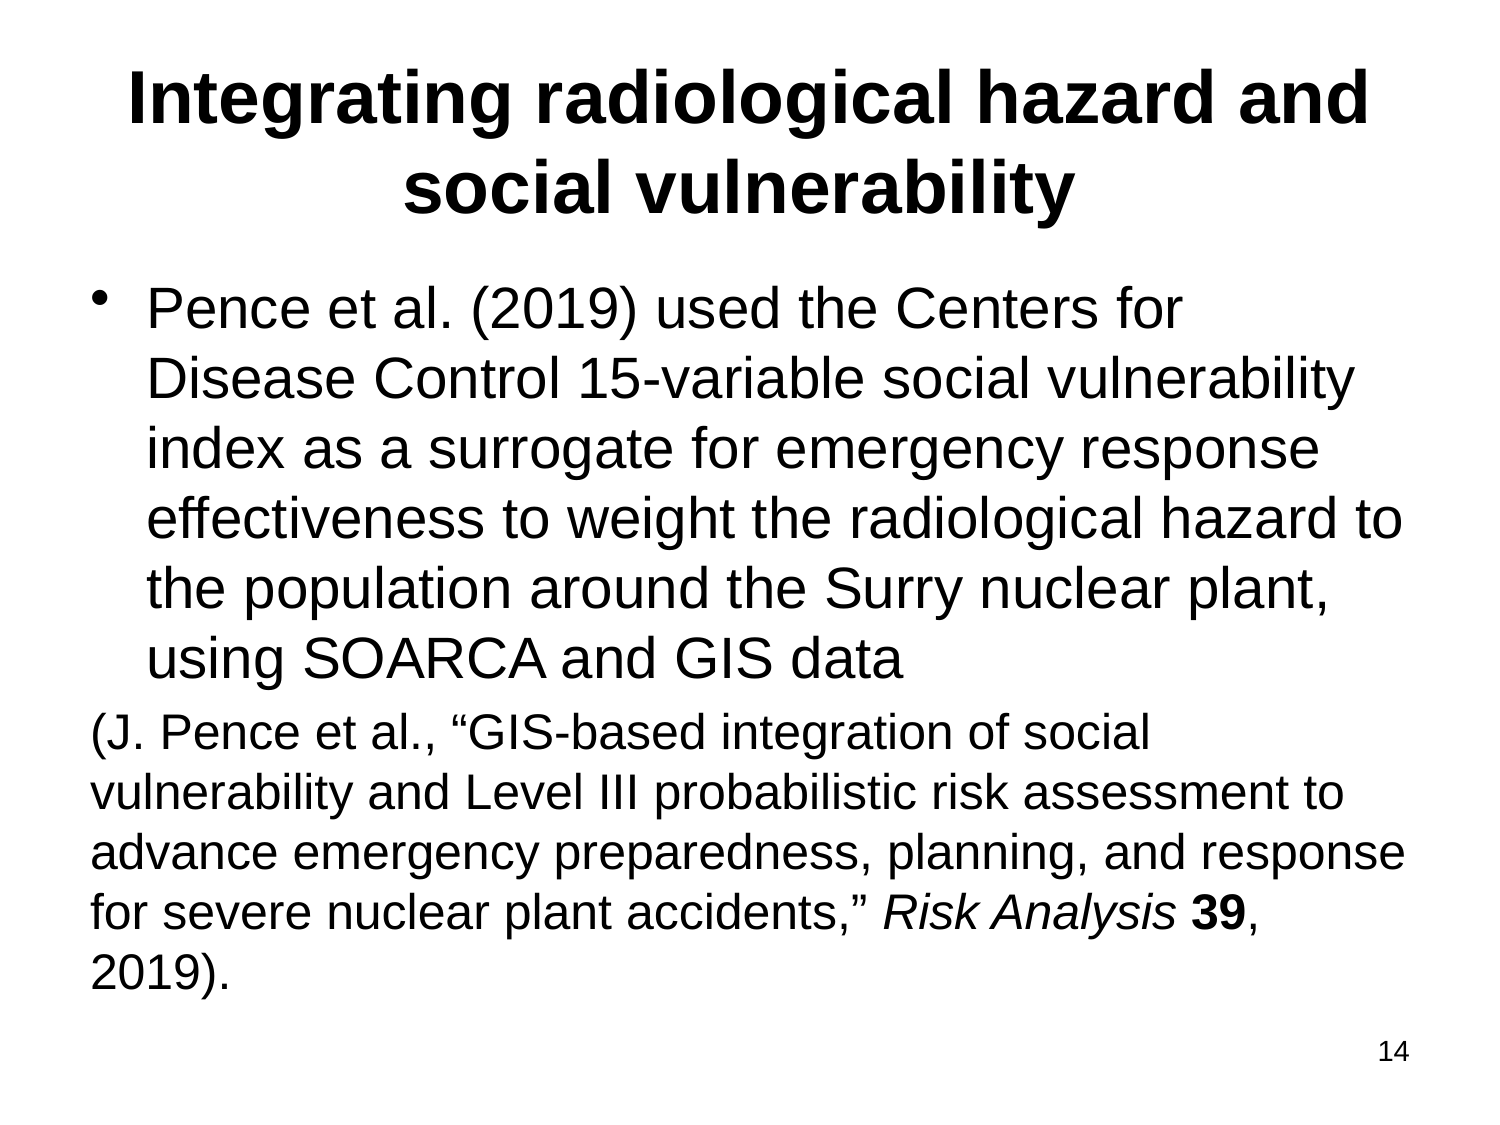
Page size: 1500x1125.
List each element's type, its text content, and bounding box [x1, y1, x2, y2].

slide_number 14 [1074, 1024, 1425, 1103]
list Pence et al. (2019) used the Centers for Disease Control 15-variable social vulnerability index as a surrogate for emergency response effectiveness to weight the radiological hazard to the population around the Surry nuclear plant, using SOARCA and GIS data (J. Pence et al., “GIS-based integration of social vulnerability and Level III probabilistic risk assessment to advance emergency preparedness, planning, and response for severe nuclear plant accidents,” Risk Analysis 39, 2019). [75, 262, 1425, 1005]
title Integrating radiological hazard and social vulnerability [75, 45, 1425, 233]
